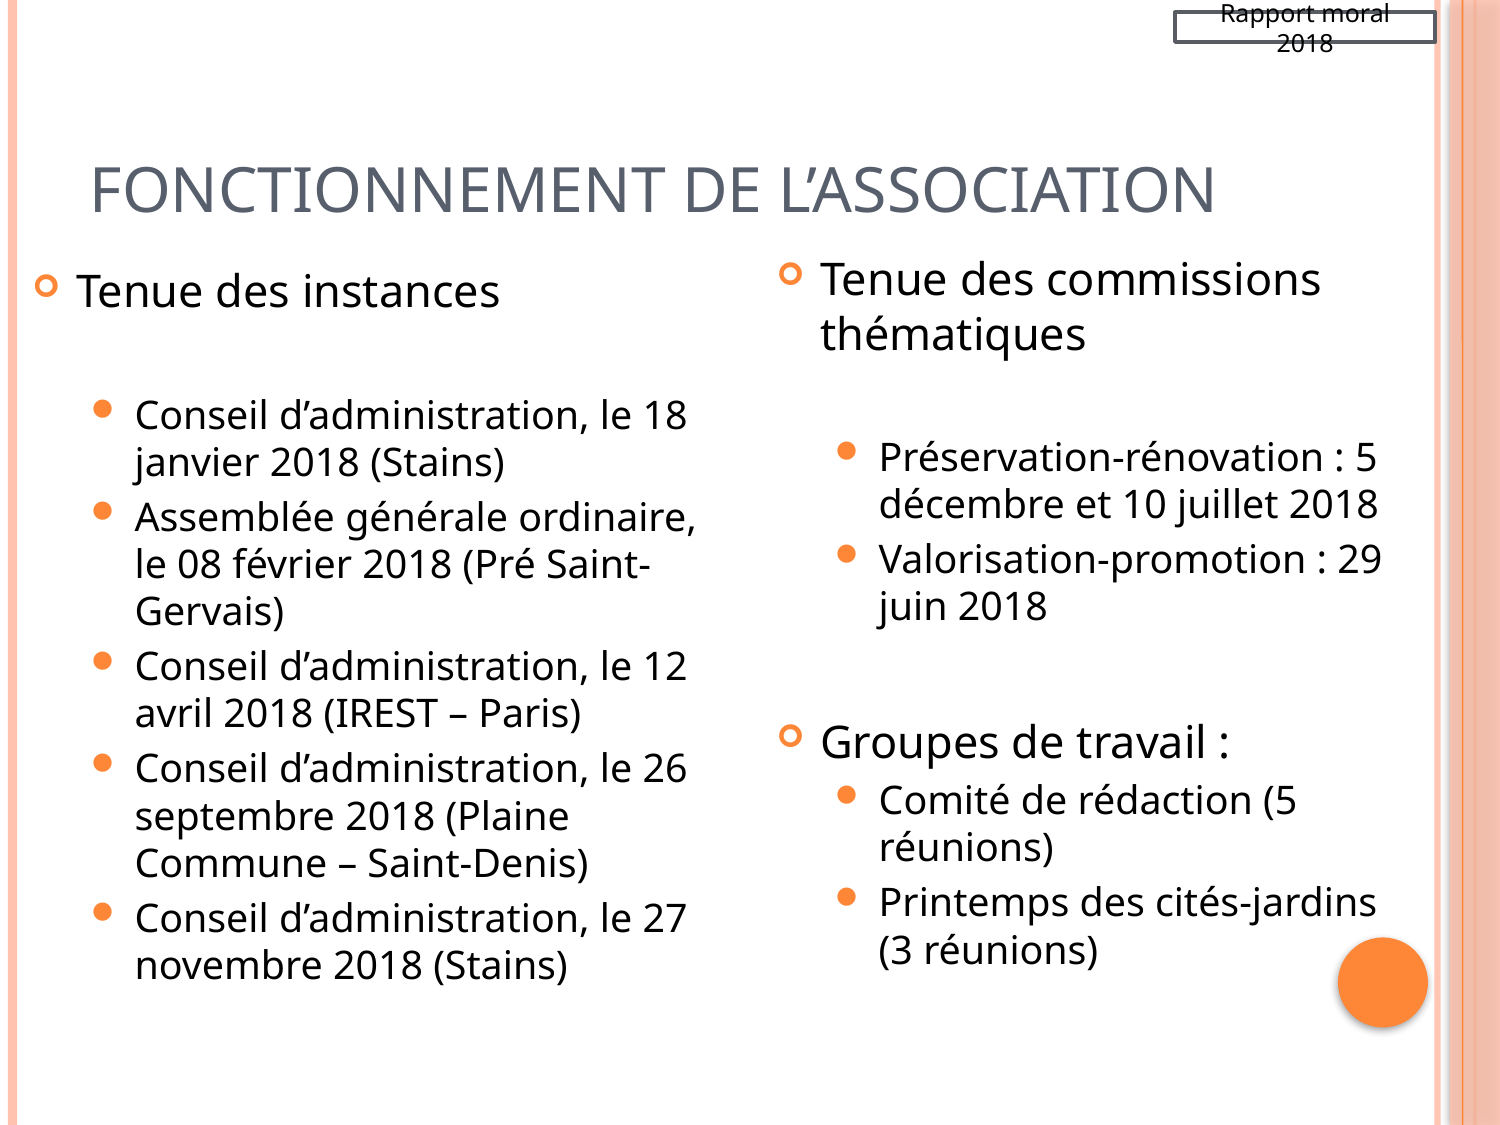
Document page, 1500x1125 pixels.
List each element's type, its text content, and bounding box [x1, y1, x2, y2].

title Fonctionnement de l’association [75, 45, 1300, 233]
list Tenue des instances Conseil d’administration, le 18 janvier 2018 (Stains) Assemblée générale ordinaire, le 08 février 2018 (Pré Saint-Gervais) Conseil d’administration, le 12 avril 2018 (IREST – Paris) Conseil d’administration, le 26 septembre 2018 (Plaine Commune – Saint-Denis) Conseil d’administration, le 27 novembre 2018 (Stains) [17, 255, 727, 998]
text_box Rapport moral 2018 [1173, 10, 1437, 44]
list Tenue des commissions thématiques Préservation-rénovation : 5 décembre et 10 juillet 2018 Valorisation-promotion : 29 juin 2018 Groupes de travail : Comité de rédaction (5 réunions) Printemps des cités-jardins (3 réunions) [761, 243, 1400, 994]
